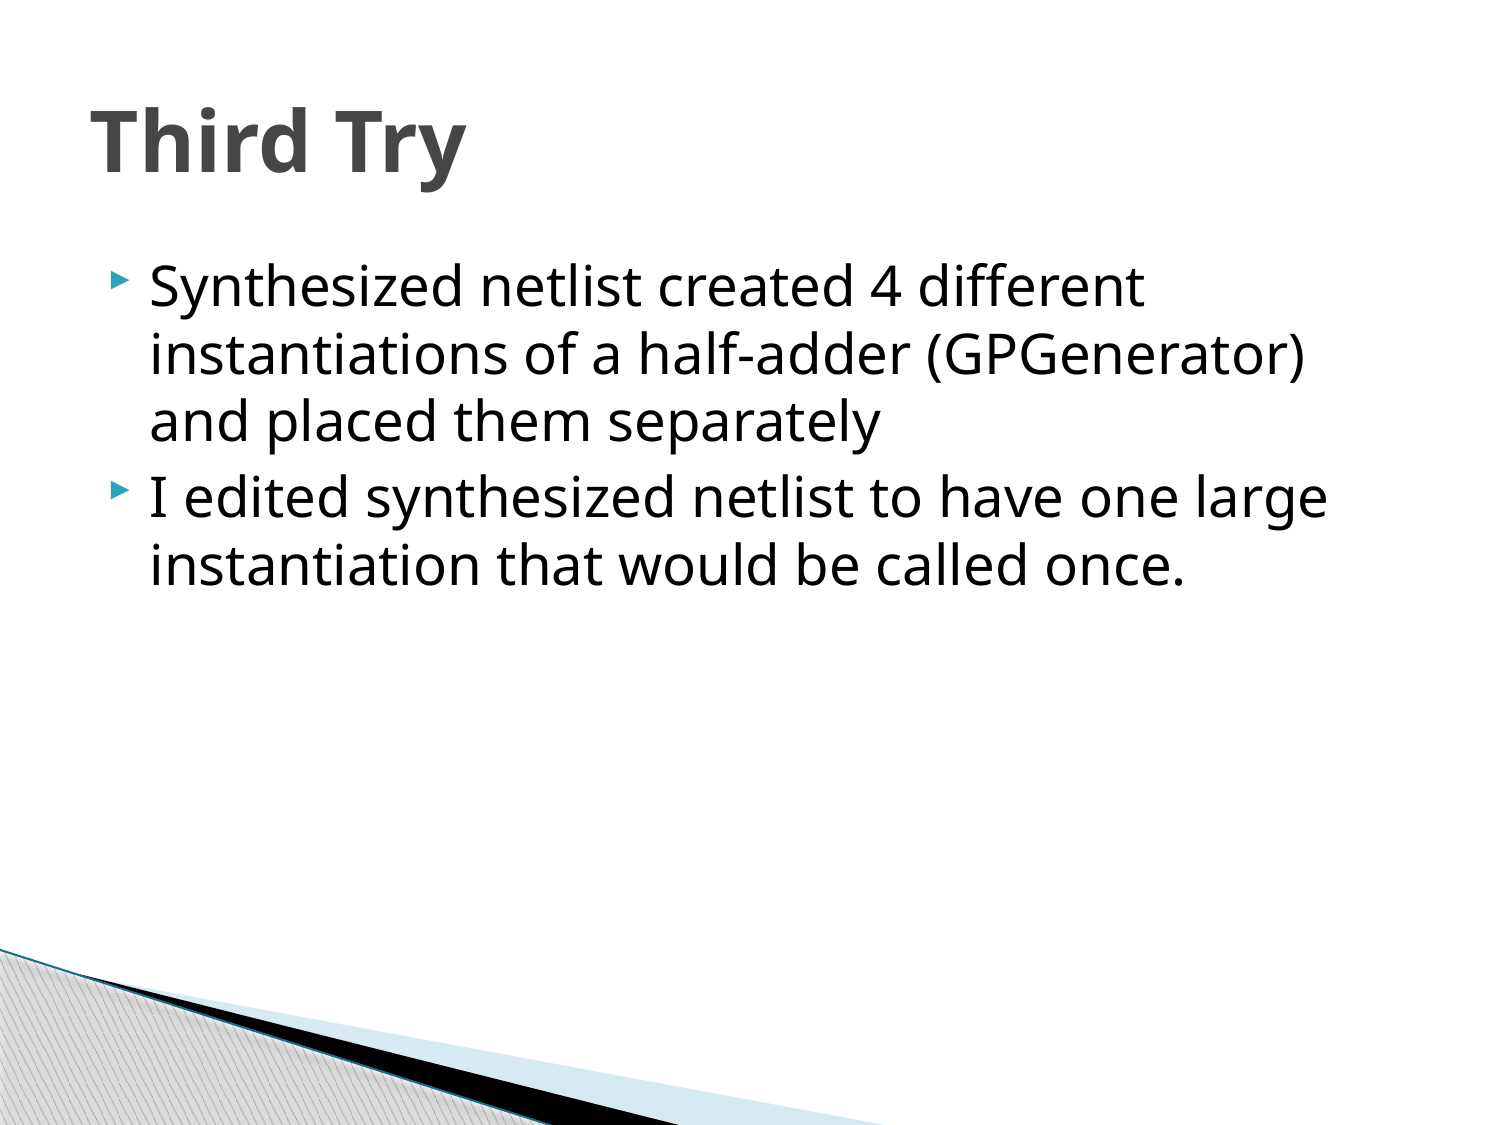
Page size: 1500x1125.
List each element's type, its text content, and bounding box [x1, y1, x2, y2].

list Synthesized netlist created 4 different instantiations of a half-adder (GPGenerator) and placed them separately I edited synthesized netlist to have one large instantiation that would be called once. [75, 243, 1425, 986]
title Third Try [75, 45, 1425, 233]
